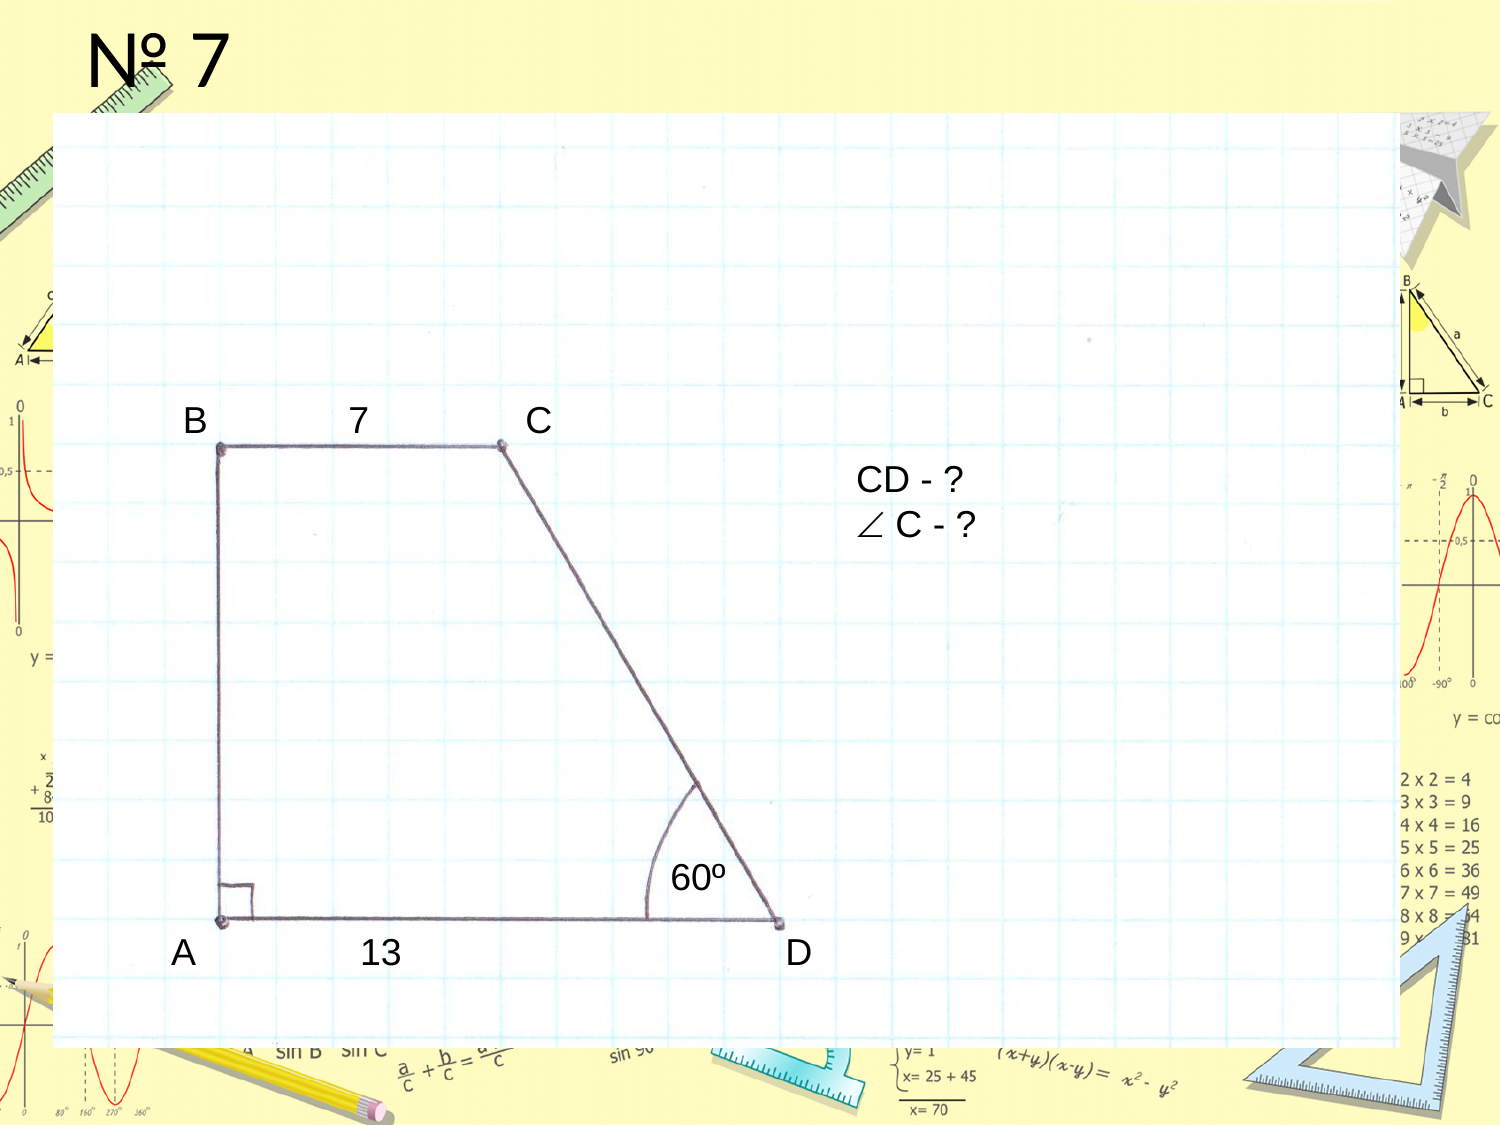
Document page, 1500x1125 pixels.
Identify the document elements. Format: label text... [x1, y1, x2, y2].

title № 7 [70, 0, 1421, 108]
picture [0, 0, 1500, 1125]
